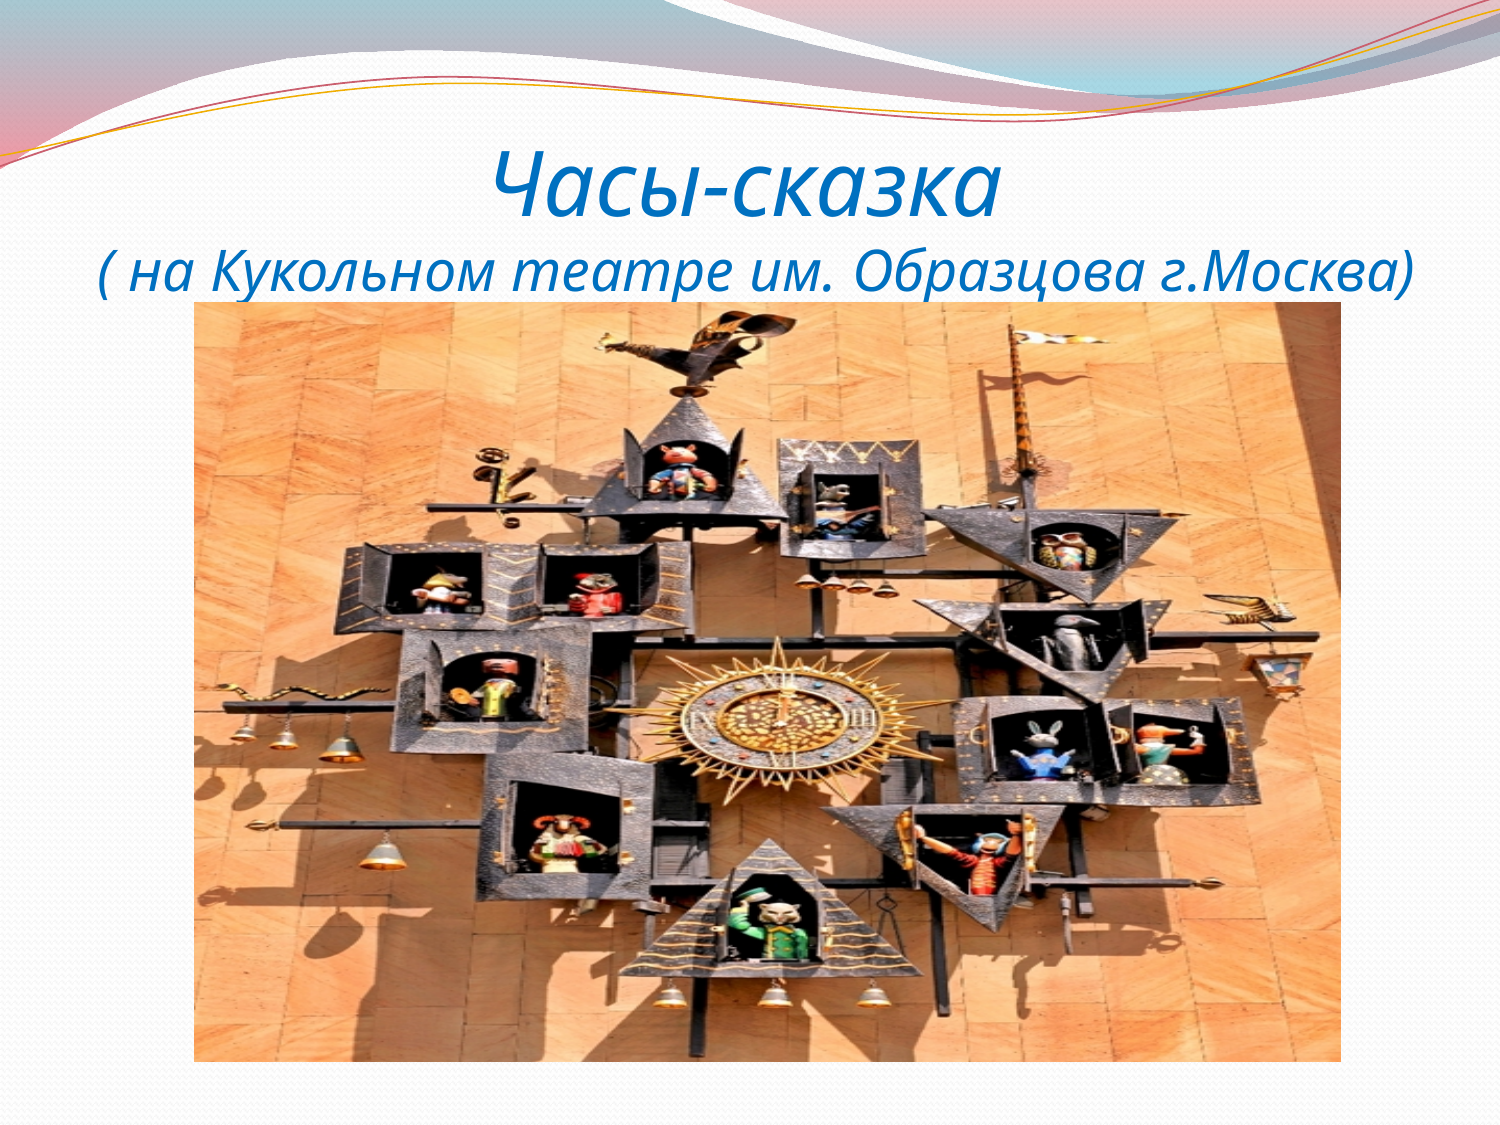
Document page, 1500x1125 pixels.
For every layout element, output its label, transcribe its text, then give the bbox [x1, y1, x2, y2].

picture [194, 302, 1341, 1063]
title Часы-сказка ( на Кукольном театре им. Образцова г.Москва) [75, 115, 1438, 303]
